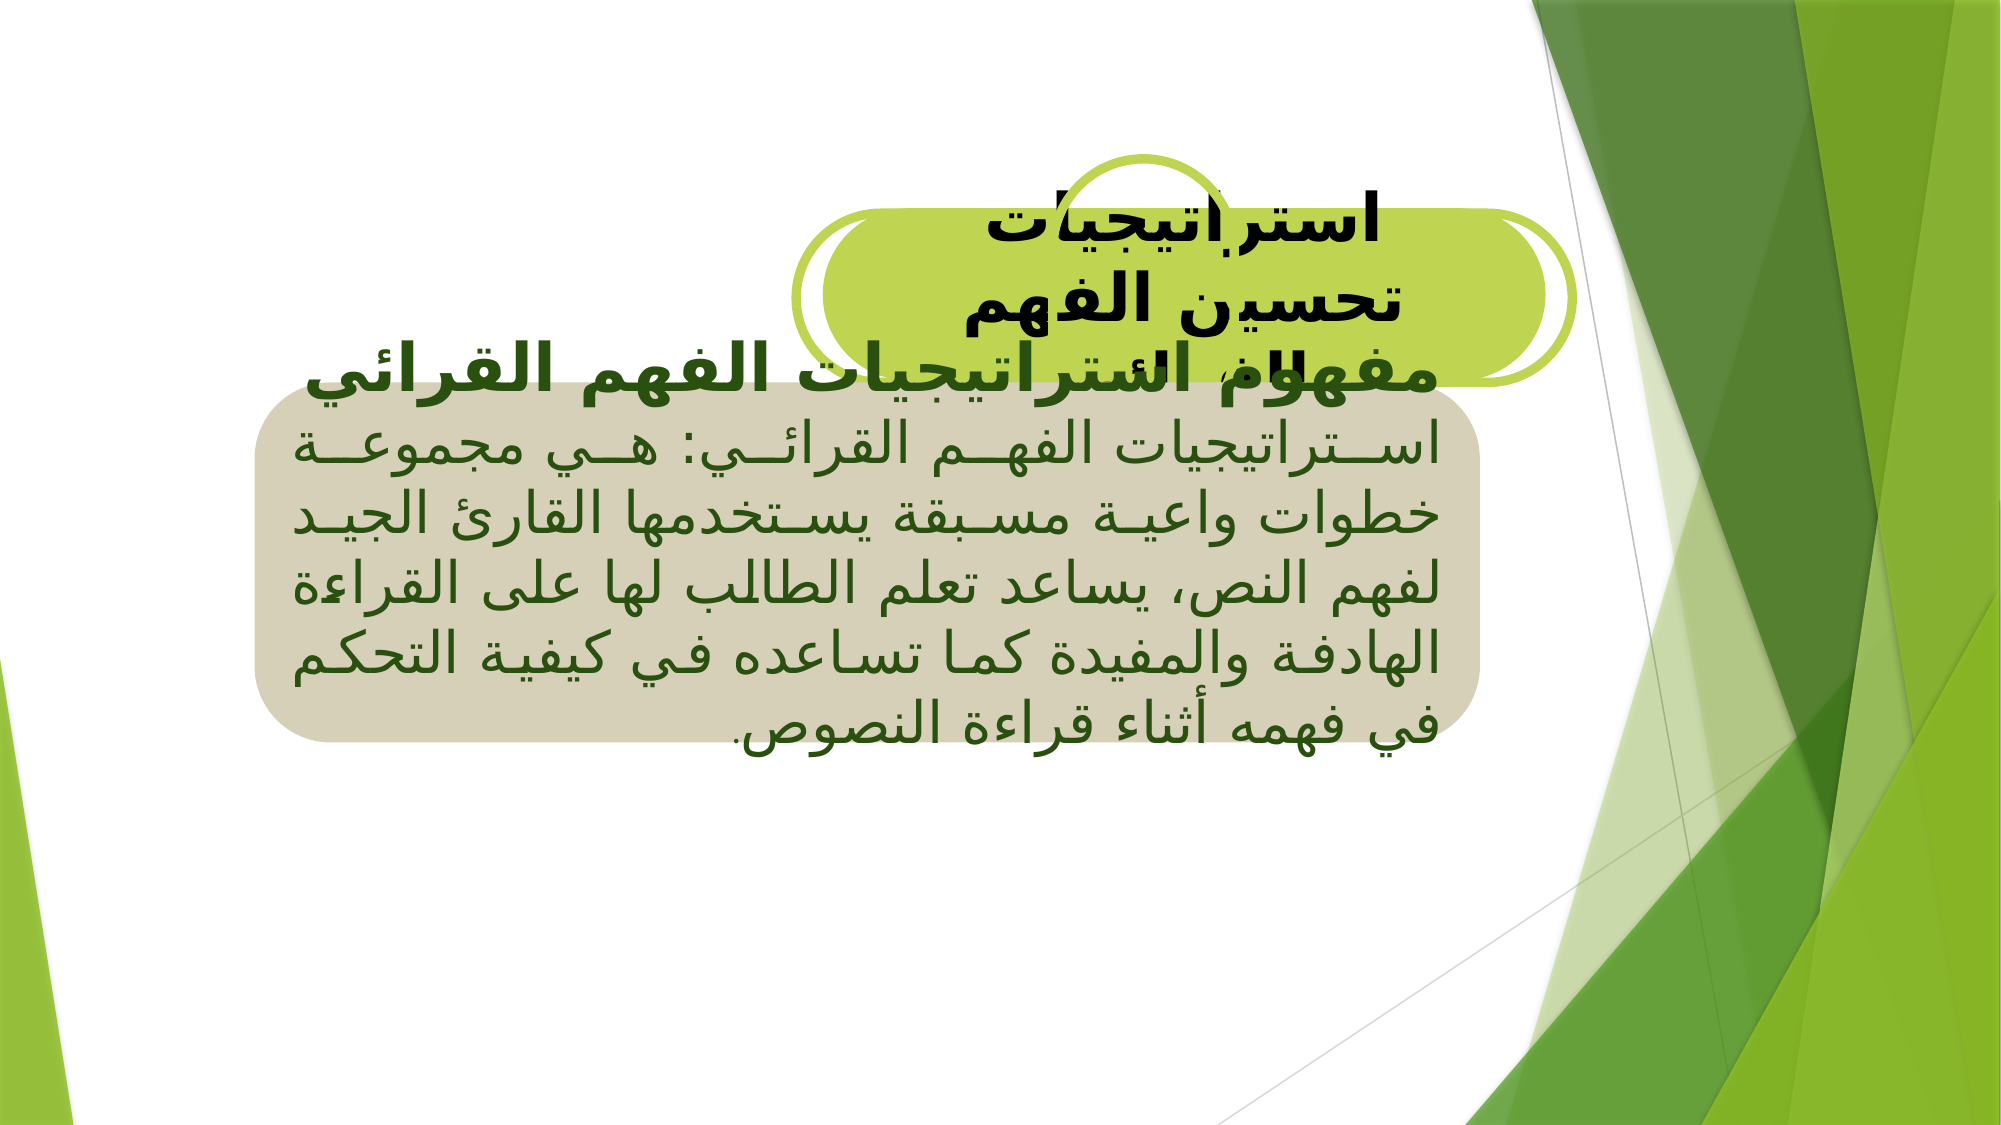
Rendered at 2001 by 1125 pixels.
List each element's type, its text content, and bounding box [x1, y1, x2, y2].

text_box استراتيجيات تحسين الفهم القرائي [1227, 208, 1546, 381]
text_box [794, 211, 892, 380]
text_box [1417, 211, 1574, 385]
text_box استراتيجيات تحسين الفهم القرائي [822, 208, 1060, 380]
text_box [1051, 157, 1236, 380]
text_box مفهوم استراتيجيات الفهم القرائي استراتيجيات الفهم القرائي: هي مجموعة خطوات واعية مسبقة يستخدمها القارئ الجيد لفهم النص، يساعد تعلم الطالب لها على القراءة الهادفة والمفيدة كما تساعده في كيفية التحكم في فهمه أثناء قراءة النصوص. [252, 380, 1482, 745]
